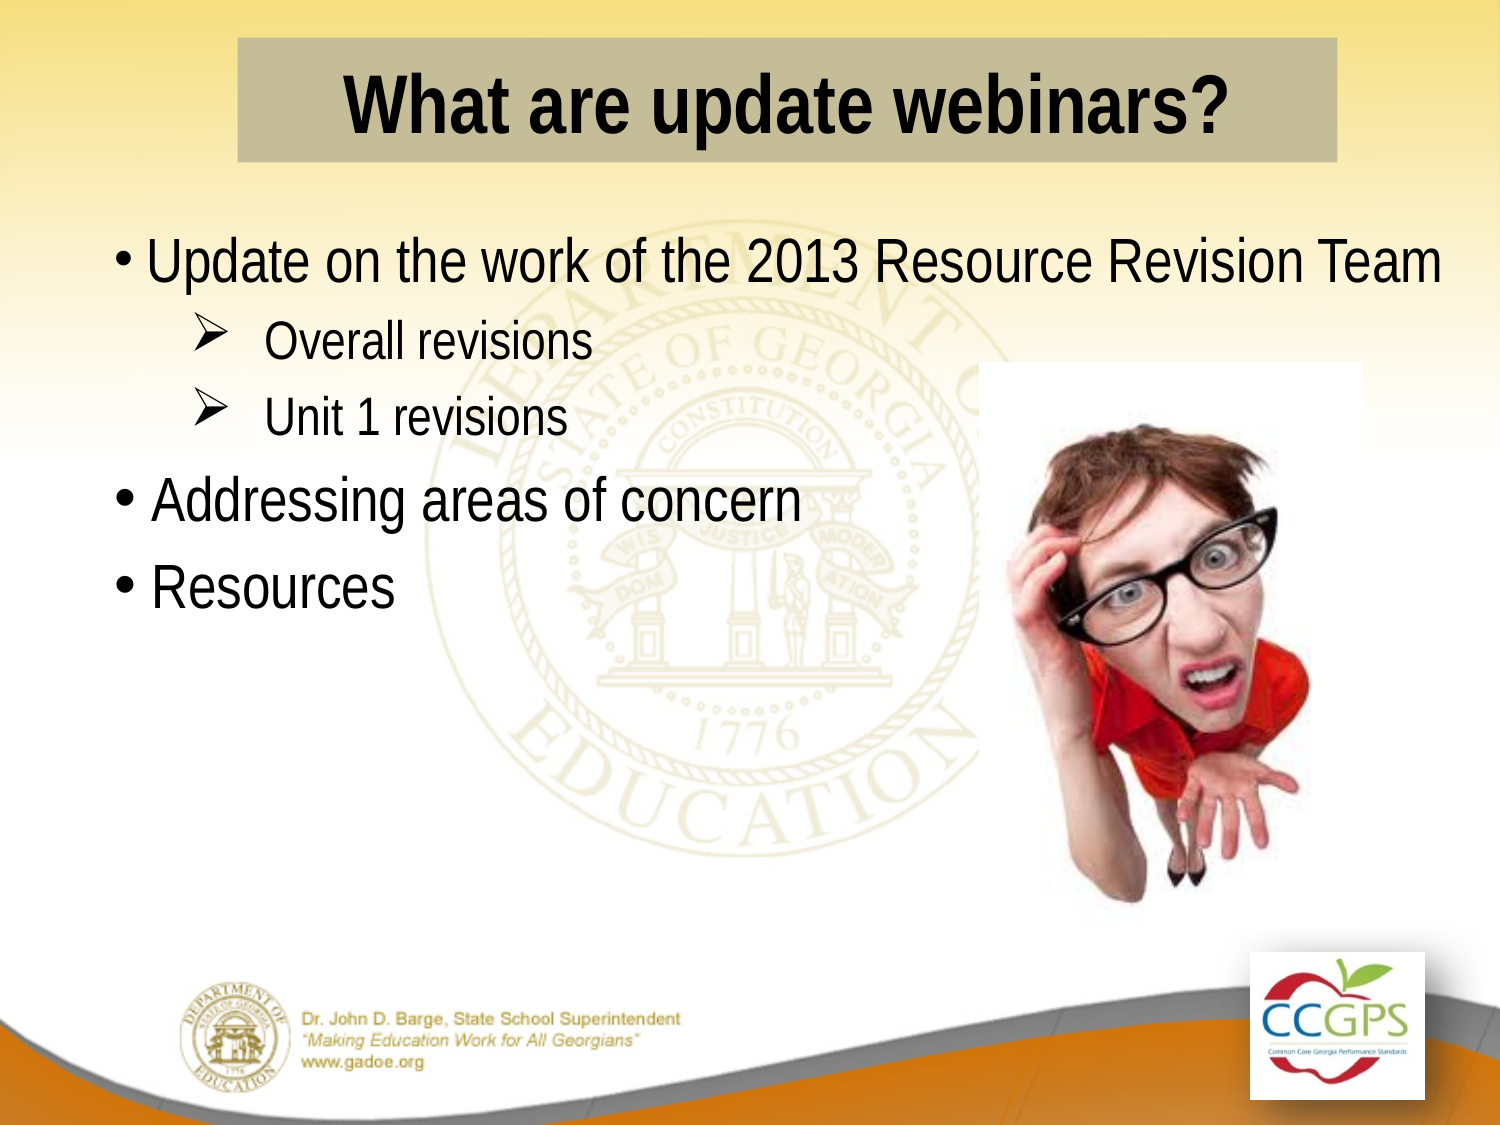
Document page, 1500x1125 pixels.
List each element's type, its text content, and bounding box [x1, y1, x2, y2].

picture [979, 362, 1363, 928]
picture [0, 0, 1500, 1125]
subtitle Update on the work of the 2013 Resource Revision Team Overall revisions Unit 1 revisions Addressing areas of concern Resources [24, 212, 1500, 976]
title What are update webinars? [237, 37, 1338, 163]
